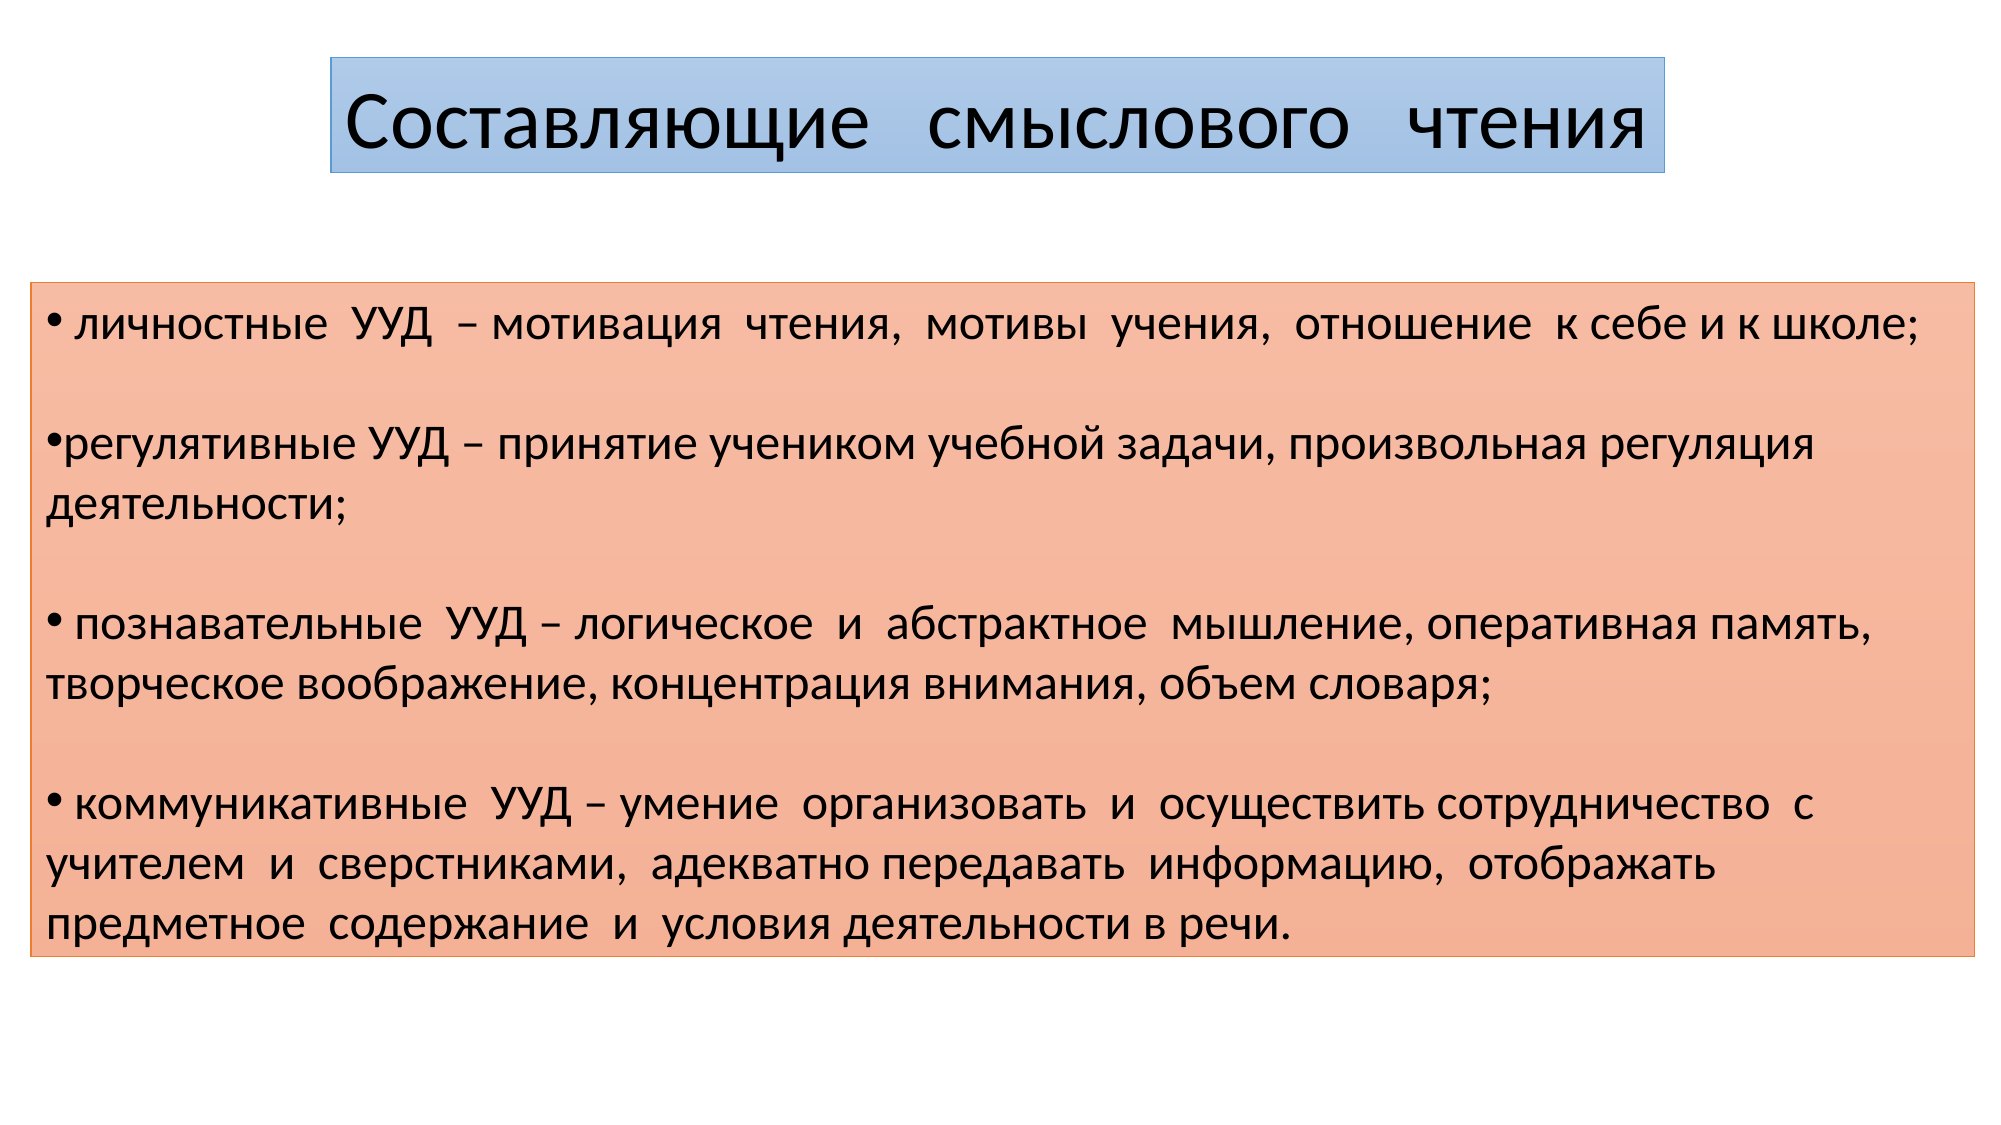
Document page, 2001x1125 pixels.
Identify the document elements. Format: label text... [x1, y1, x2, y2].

text_box личностные УУД – мотивация чтения, мотивы учения, отношение к себе и к школе; регулятивные УУД – принятие учеником учебной задачи, произвольная регуляция деятельности; познавательные УУД – логическое и абстрактное мышление, оперативная память, творческое воображение, концентрация внимания, объем словаря; коммуникативные УУД – умение организовать и осуществить сотрудничество с учителем и сверстниками, адекватно передавать информацию, отображать предметное содержание и условия деятельности в речи. [30, 282, 1975, 957]
text_box Составляющие смыслового чтения [330, 57, 1665, 173]
